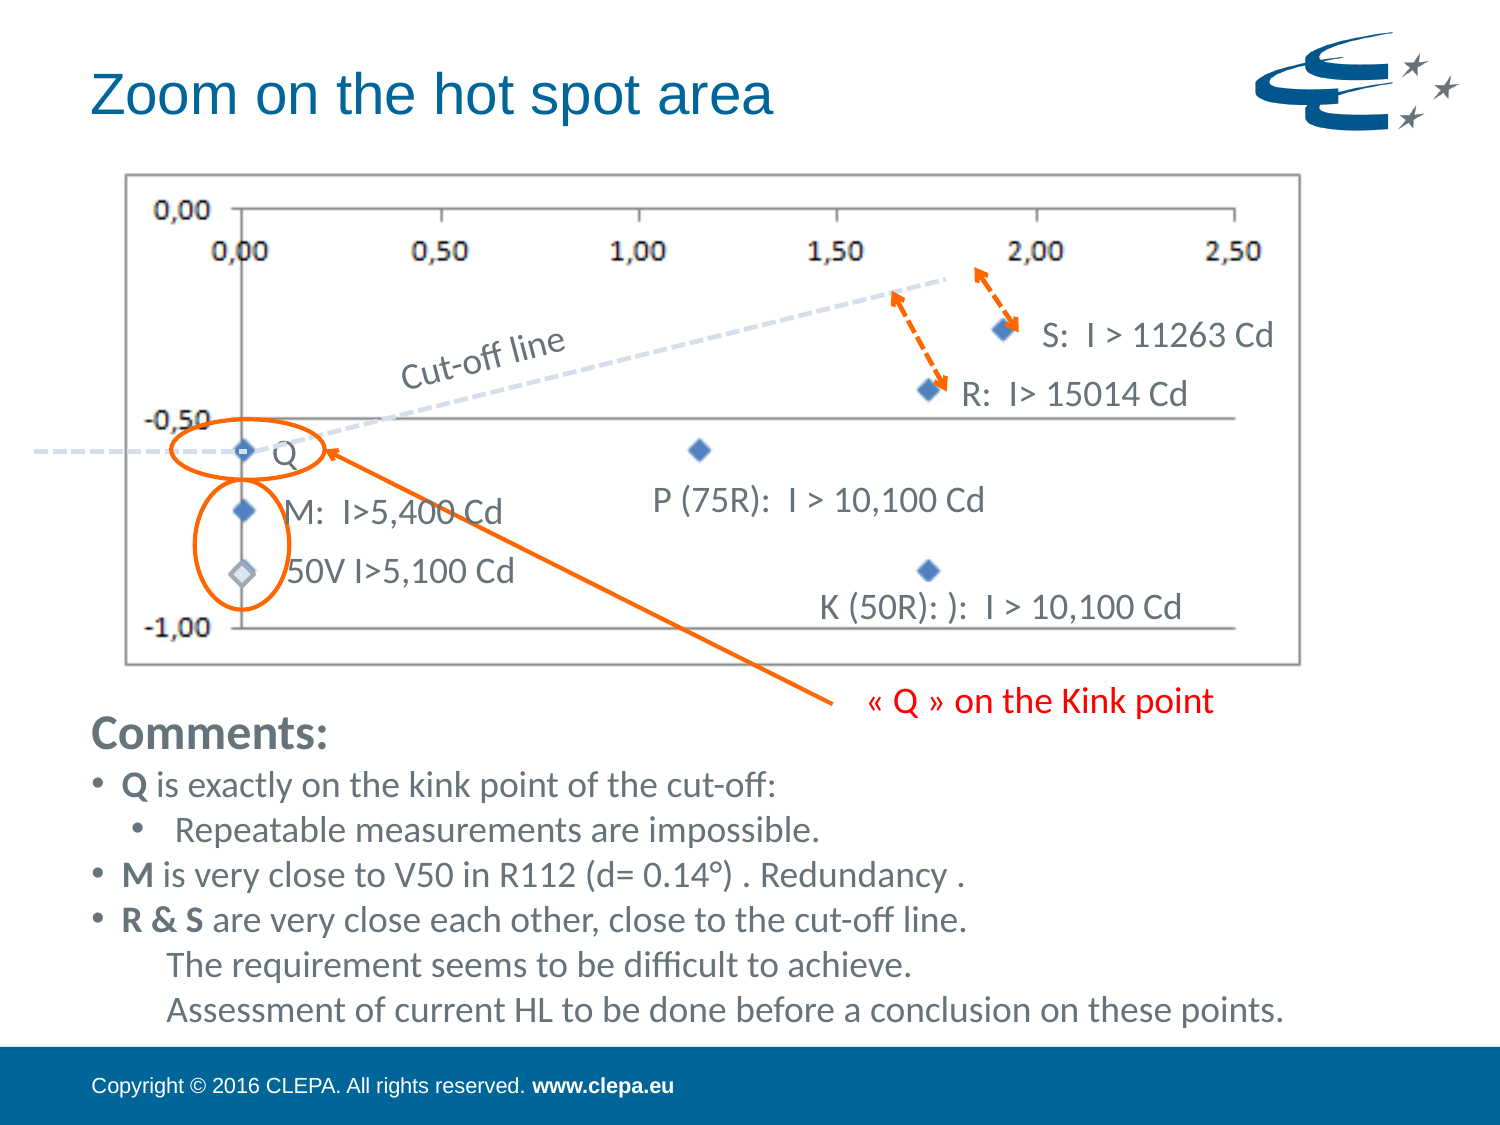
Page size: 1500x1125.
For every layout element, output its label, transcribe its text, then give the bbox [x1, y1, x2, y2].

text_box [254, 278, 947, 452]
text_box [974, 266, 999, 334]
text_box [891, 290, 928, 393]
picture [1246, 19, 1471, 139]
text_box « Q » on the Kink point [850, 677, 1230, 729]
picture [123, 172, 1305, 670]
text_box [324, 449, 833, 705]
text_box Comments: Q is exactly on the kink point of the cut-off: Repeatable measurements are impossible. M is very close to V50 in R112 (d= 0.14°) . Redundancy . R & S are very close each other, close to the cut-off line. The requirement seems to be difficult to achieve. Assessment of current HL to be done before a conclusion on these points. [76, 692, 1424, 1038]
title Zoom on the hot spot area [75, 45, 1223, 139]
